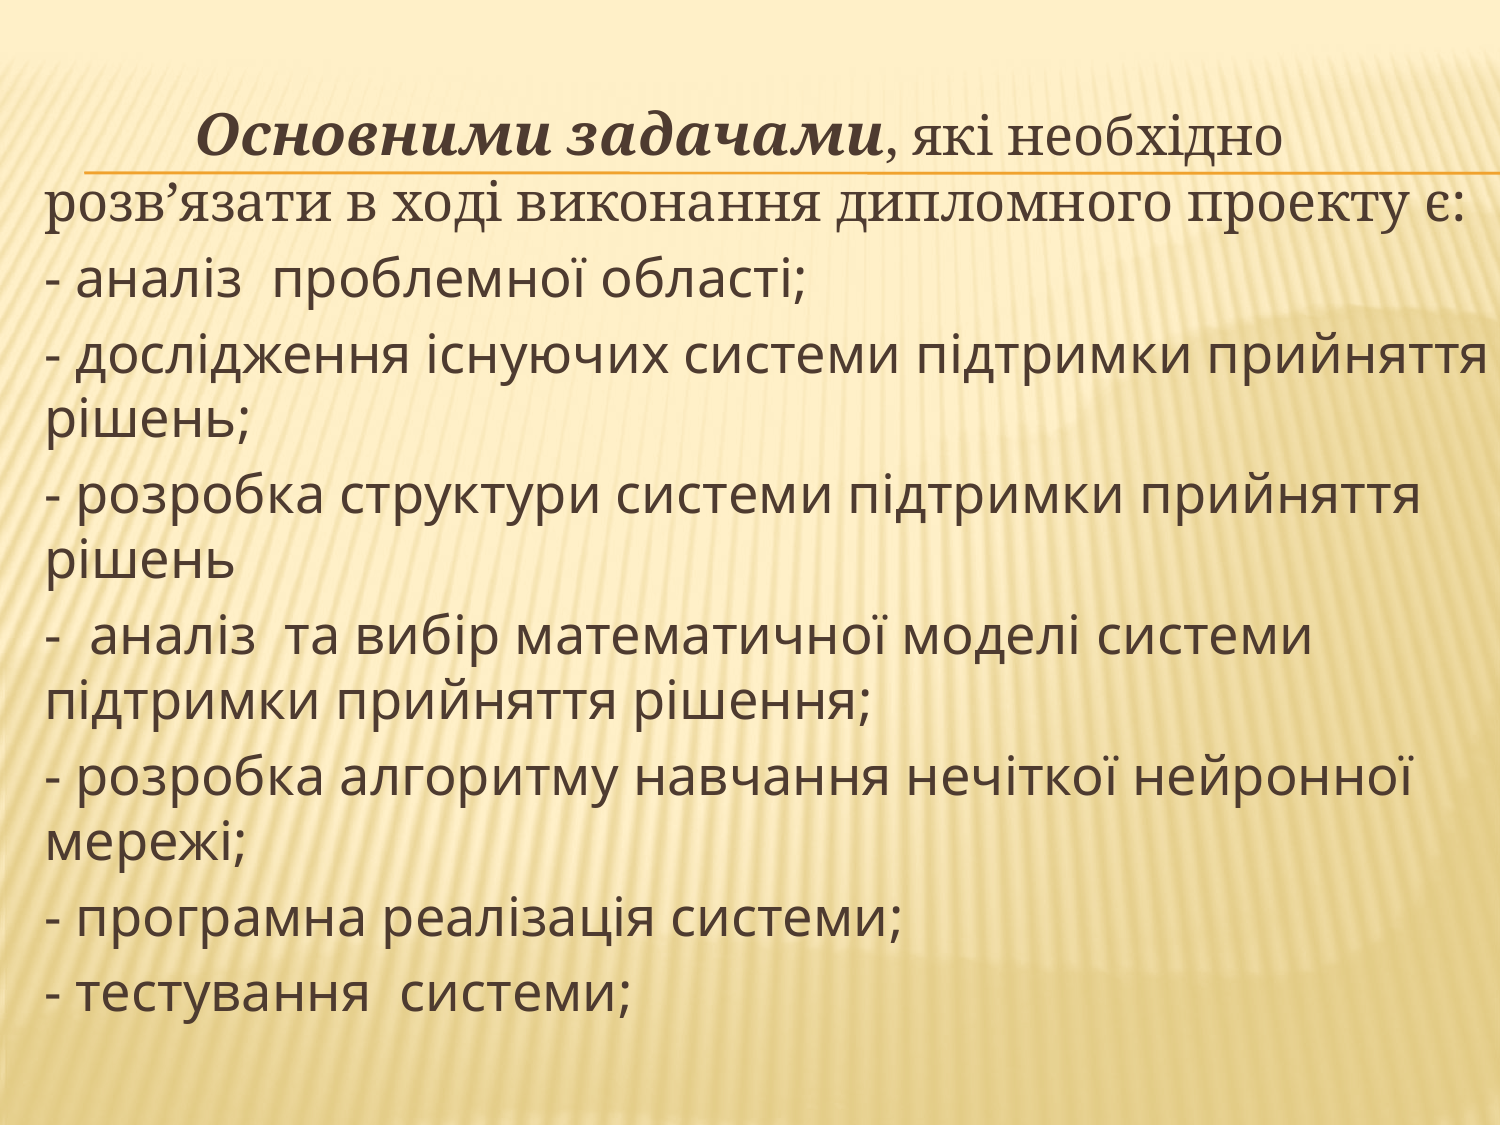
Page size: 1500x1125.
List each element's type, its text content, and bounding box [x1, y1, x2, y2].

list Основними задачами, які необхідно розв’язати в ході виконання дипломного проекту є: - аналіз проблемної області; - дослідження існуючих системи підтримки прийняття рішень; - розробка структури системи підтримки прийняття рішень - аналіз та вибір математичної моделі системи підтримки прийняття рішення; - розробка алгоритму навчання нечіткої нейронної мережі; - програмна реалізація системи; - тестування системи; [29, 90, 1500, 981]
